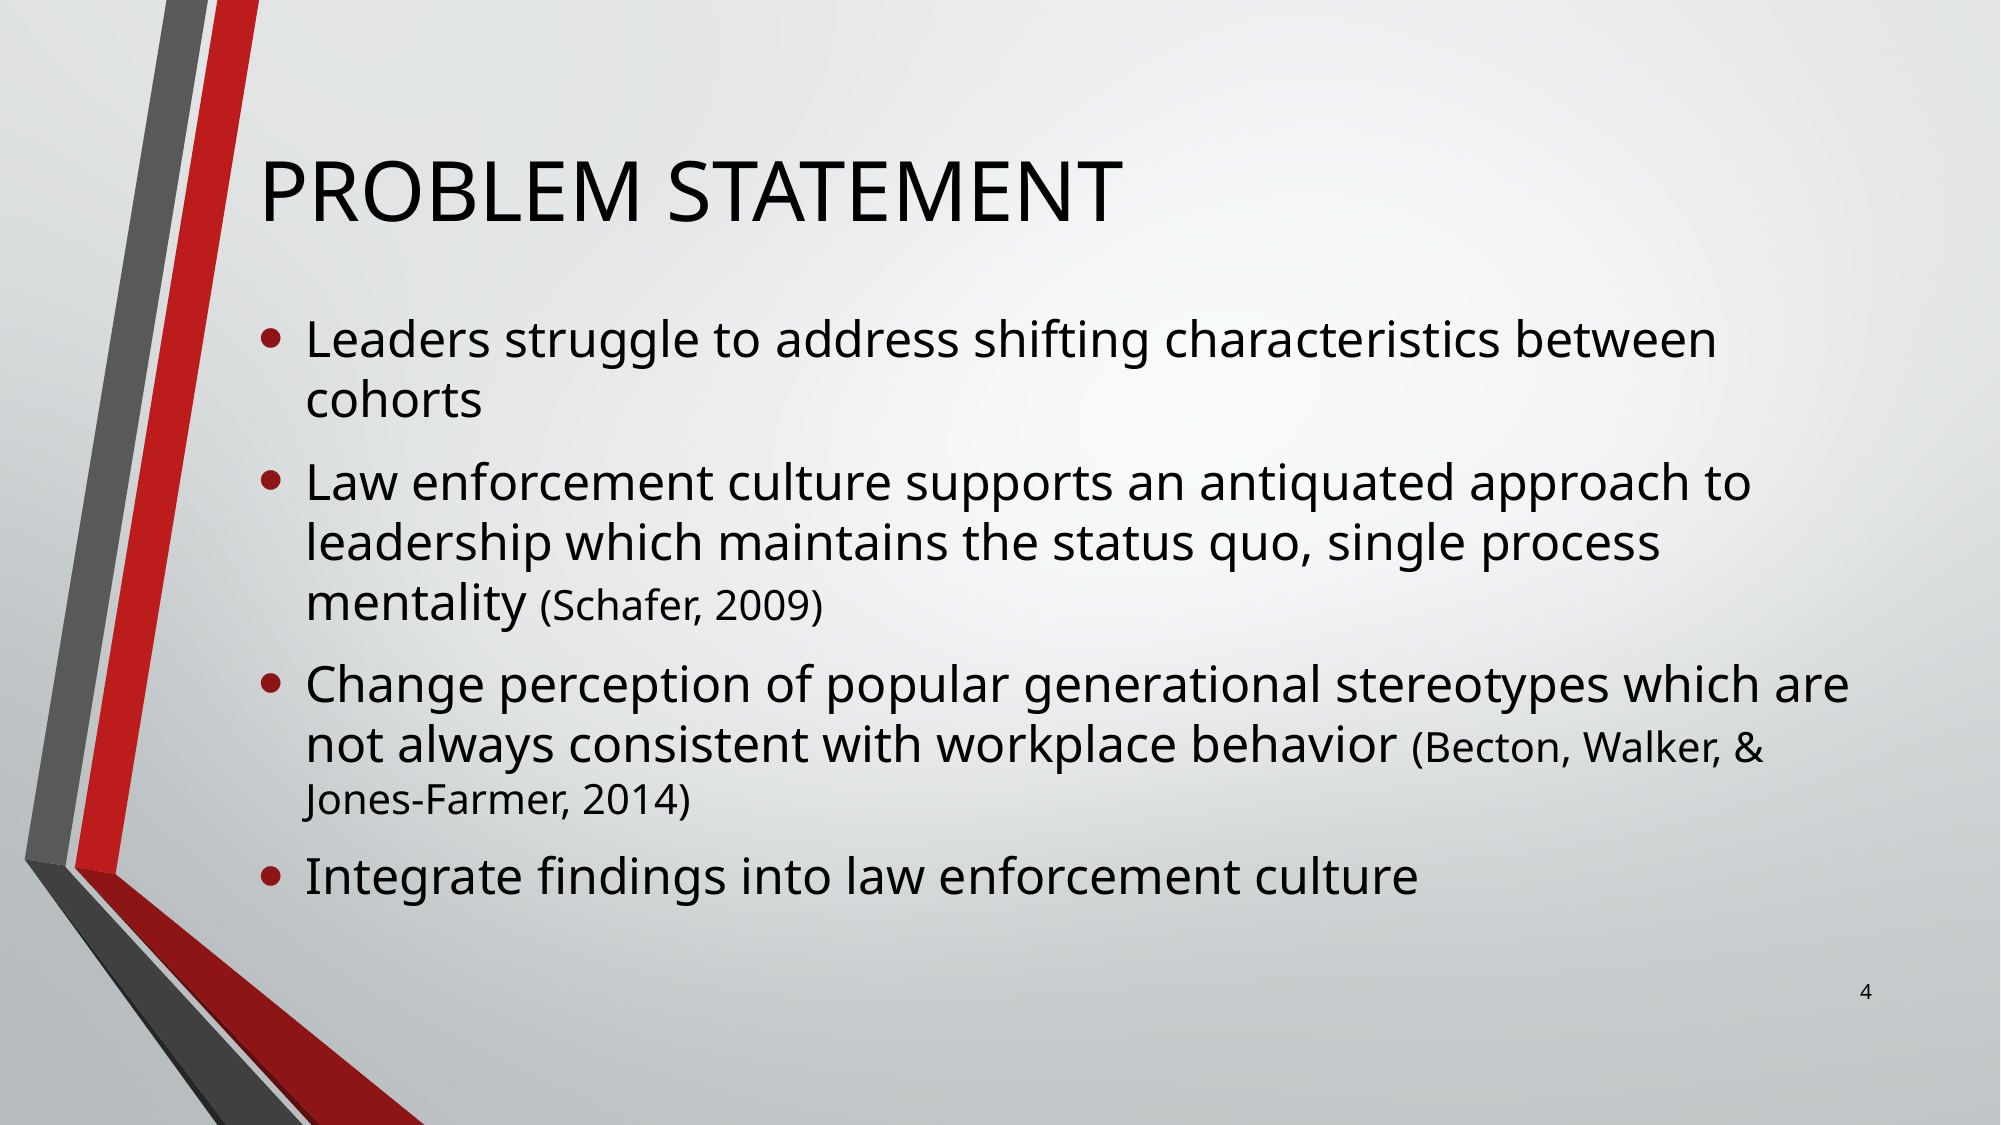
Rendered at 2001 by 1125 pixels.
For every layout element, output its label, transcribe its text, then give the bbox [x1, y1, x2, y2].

slide_number 4 [1796, 962, 1887, 1023]
list Leaders struggle to address shifting characteristics between cohorts Law enforcement culture supports an antiquated approach to leadership which maintains the status quo, single process mentality (Schafer, 2009) Change perception of popular generational stereotypes which are not always consistent with workplace behavior (Becton, Walker, & Jones-Farmer, 2014) Integrate findings into law enforcement culture [243, 299, 1887, 1013]
title PROBLEM STATEMENT [243, 112, 1887, 264]
